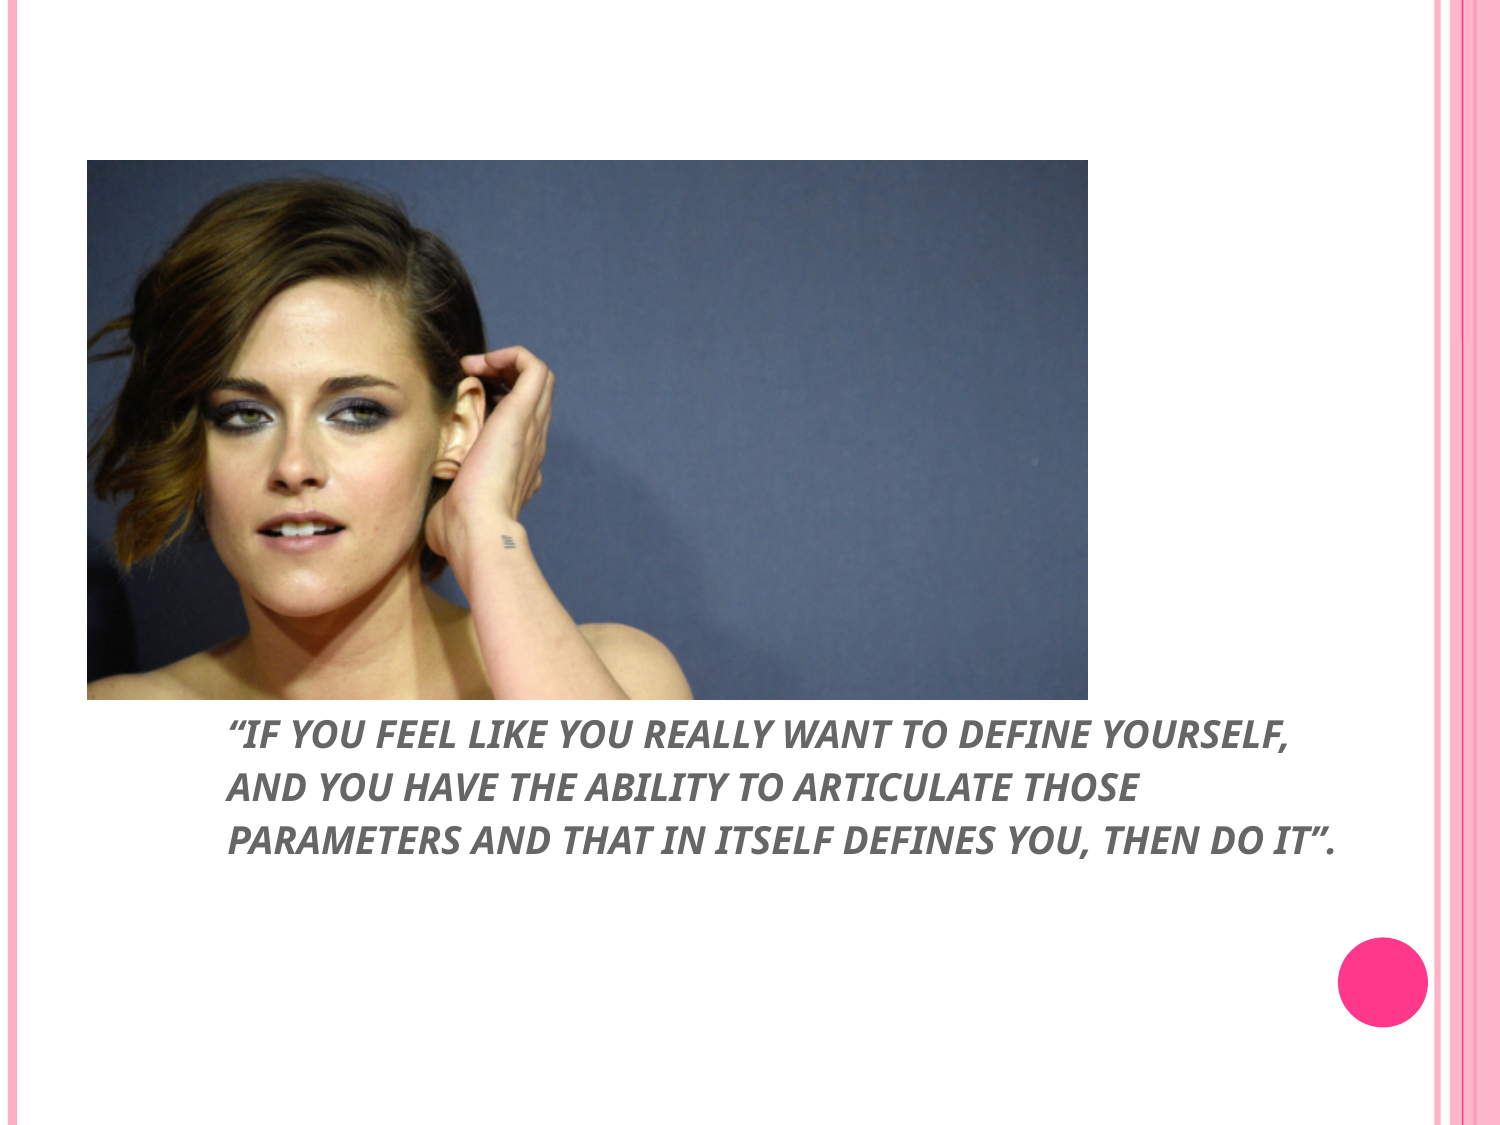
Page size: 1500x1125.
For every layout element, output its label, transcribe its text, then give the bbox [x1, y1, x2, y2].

picture [87, 160, 1088, 701]
title “If you feel like you really want to define yourself, and you have the ability to articulate those parameters and that in itself defines you, then do it”. [212, 699, 1388, 888]
